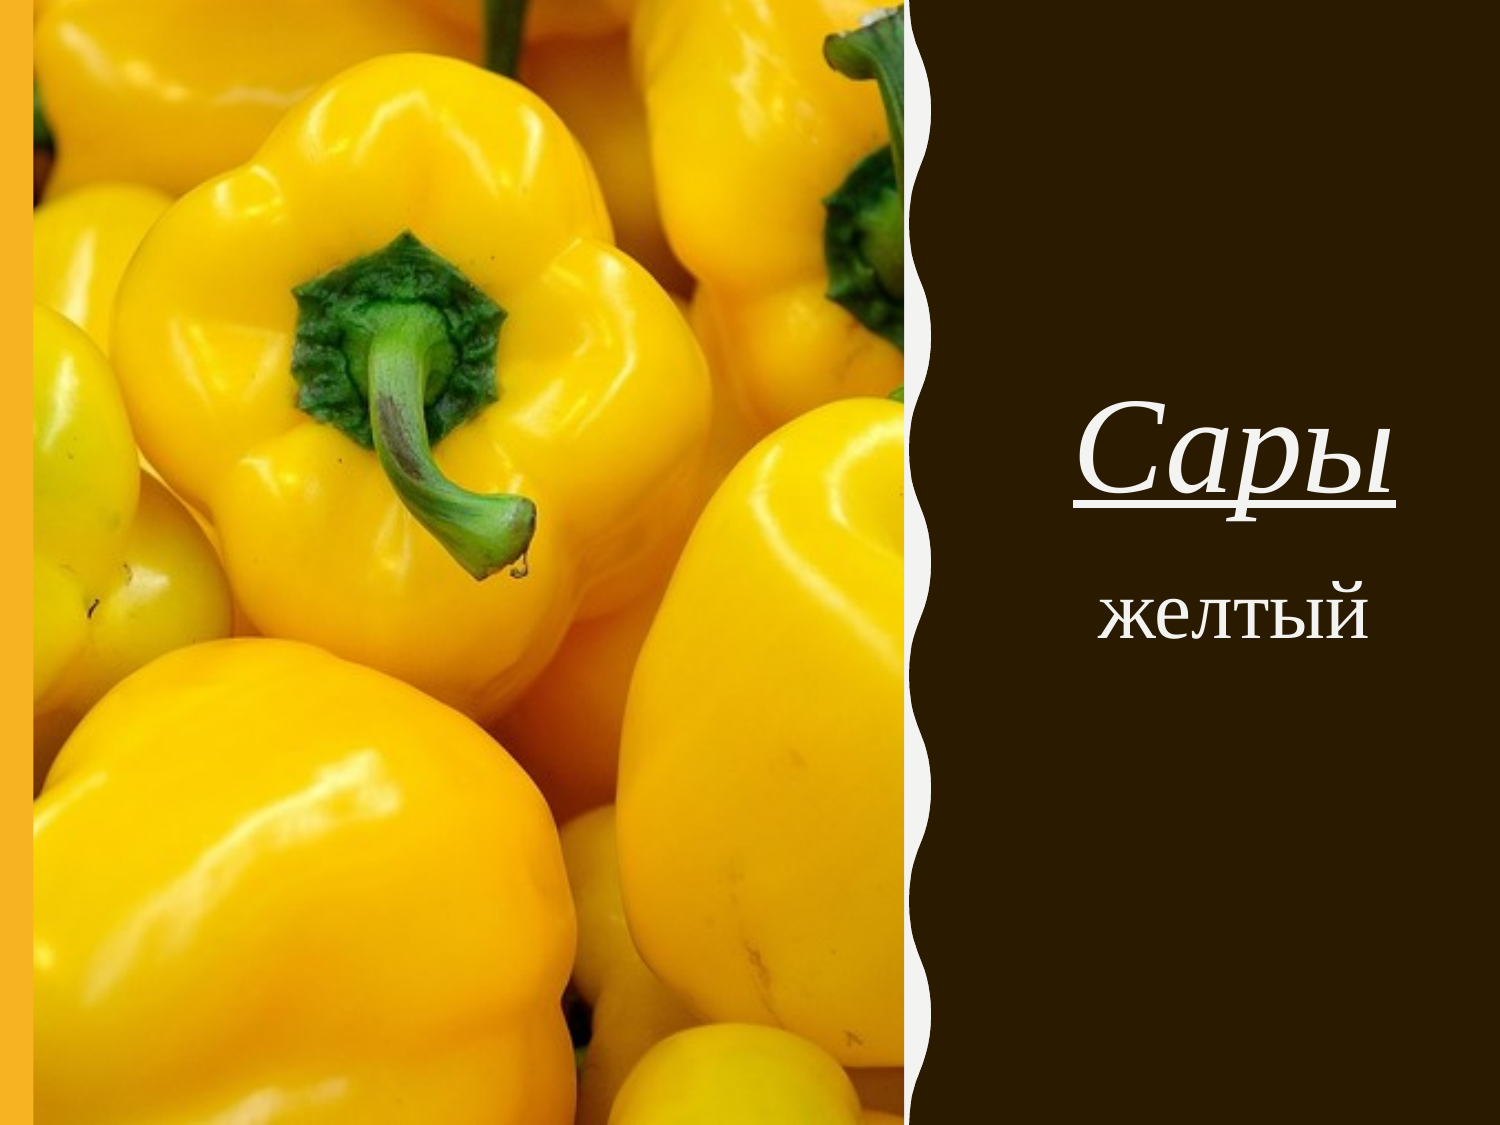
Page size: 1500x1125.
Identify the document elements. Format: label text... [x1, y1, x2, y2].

picture [33, 0, 905, 1125]
list Сары желтый [1017, 331, 1452, 718]
